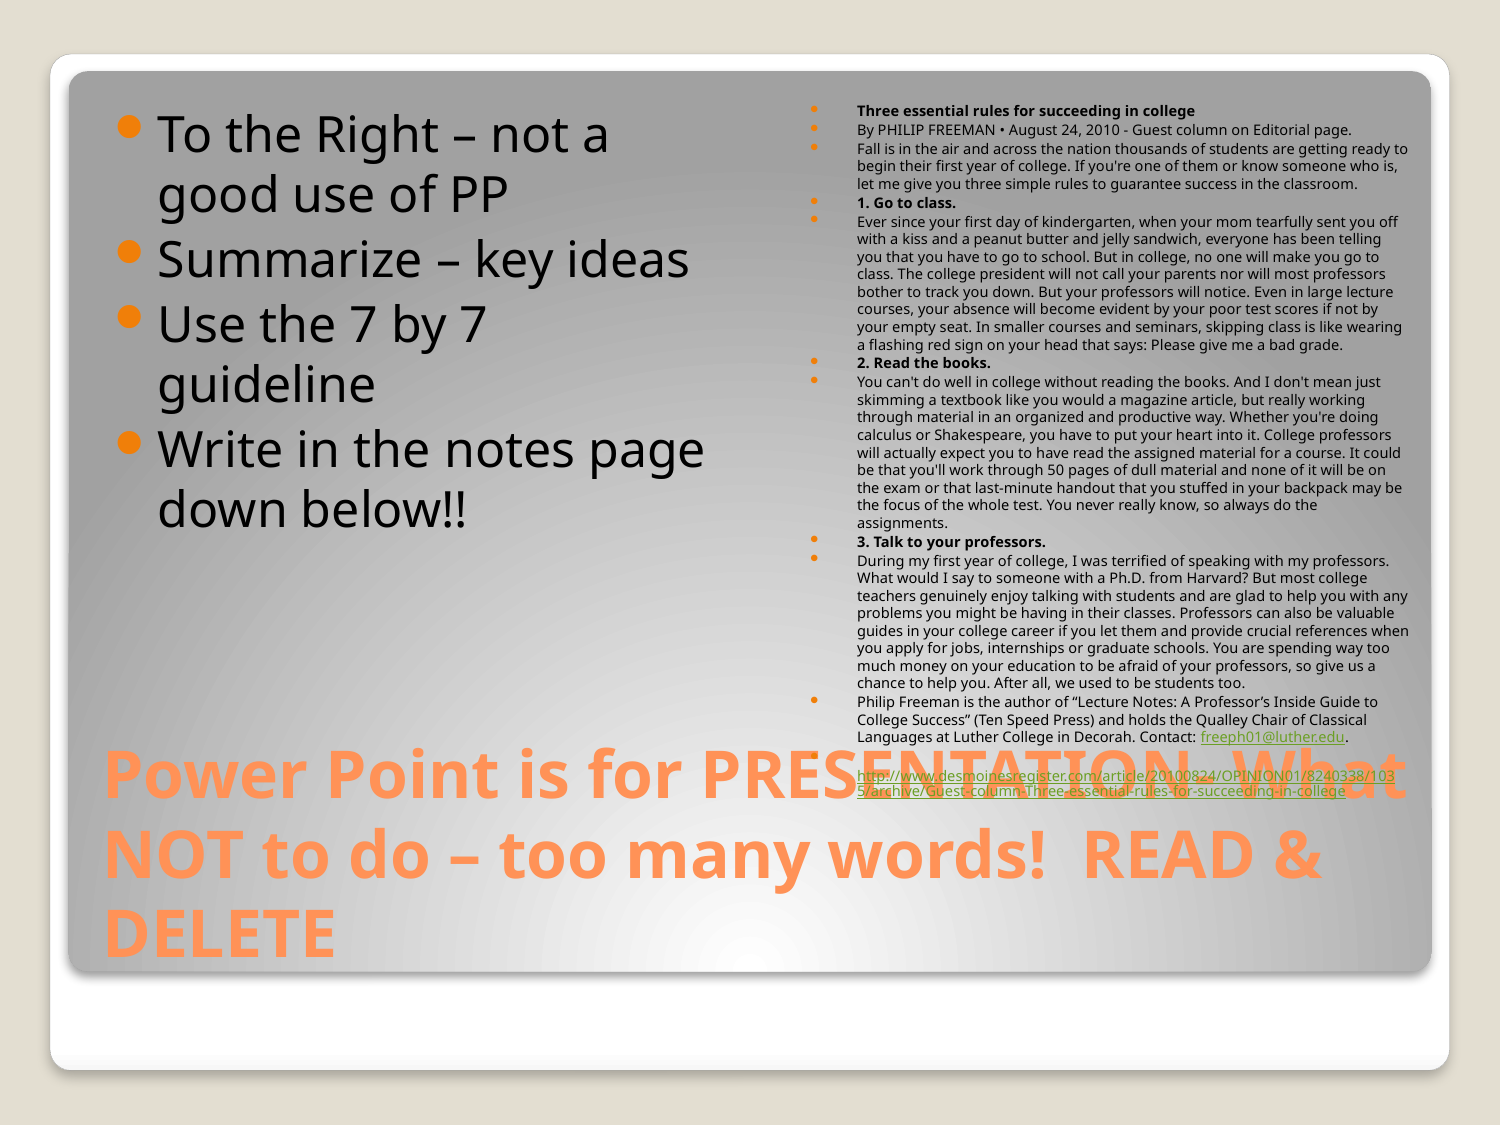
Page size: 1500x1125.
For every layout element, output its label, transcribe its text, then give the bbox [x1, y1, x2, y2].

list Three essential rules for succeeding in college By PHILIP FREEMAN • August 24, 2010 - Guest column on Editorial page. Fall is in the air and across the nation thousands of students are getting ready to begin their first year of college. If you're one of them or know someone who is, let me give you three simple rules to guarantee success in the classroom. 1. Go to class. Ever since your first day of kindergarten, when your mom tearfully sent you off with a kiss and a peanut butter and jelly sandwich, everyone has been telling you that you have to go to school. But in college, no one will make you go to class. The college president will not call your parents nor will most professors bother to track you down. But your professors will notice. Even in large lecture courses, your absence will become evident by your poor test scores if not by your empty seat. In smaller courses and seminars, skipping class is like wearing a flashing red sign on your head that says: Please give me a bad grade. 2. Read the books. You can't do well in college without reading the books. And I don't mean just skimming a textbook like you would a magazine article, but really working through material in an organized and productive way. Whether you're doing calculus or Shakespeare, you have to put your heart into it. College professors will actually expect you to have read the assigned material for a course. It could be that you'll work through 50 pages of dull material and none of it will be on the exam or that last-minute handout that you stuffed in your backpack may be the focus of the whole test. You never really know, so always do the assignments. 3. Talk to your professors. During my first year of college, I was terrified of speaking with my professors. What would I say to someone with a Ph.D. from Harvard? But most college teachers genuinely enjoy talking with students and are glad to help you with any problems you might be having in their classes. Professors can also be valuable guides in your college career if you let them and provide crucial references when you apply for jobs, internships or graduate schools. You are spending way too much money on your education to be afraid of your professors, so give us a chance to help you. After all, we used to be students too. Philip Freeman is the author of “Lecture Notes: A Professor’s Inside Guide to College Success” (Ten Speed Press) and holds the Qualley Chair of Classical Languages at Luther College in Decorah. Contact: freeph01@luther.edu. http://www.desmoinesregister.com/article/20100824/OPINION01/8240338/1035/archive/Guest-column-Three-essential-rules-for-succeeding-in-college [780, 86, 1426, 807]
list To the Right – not a good use of PP Summarize – key ideas Use the 7 by 7 guideline Write in the notes page down below!! [84, 86, 730, 675]
title Power Point is for PRESENTATION- What NOT to do – too many words! READ & DELETE [87, 725, 1430, 978]
